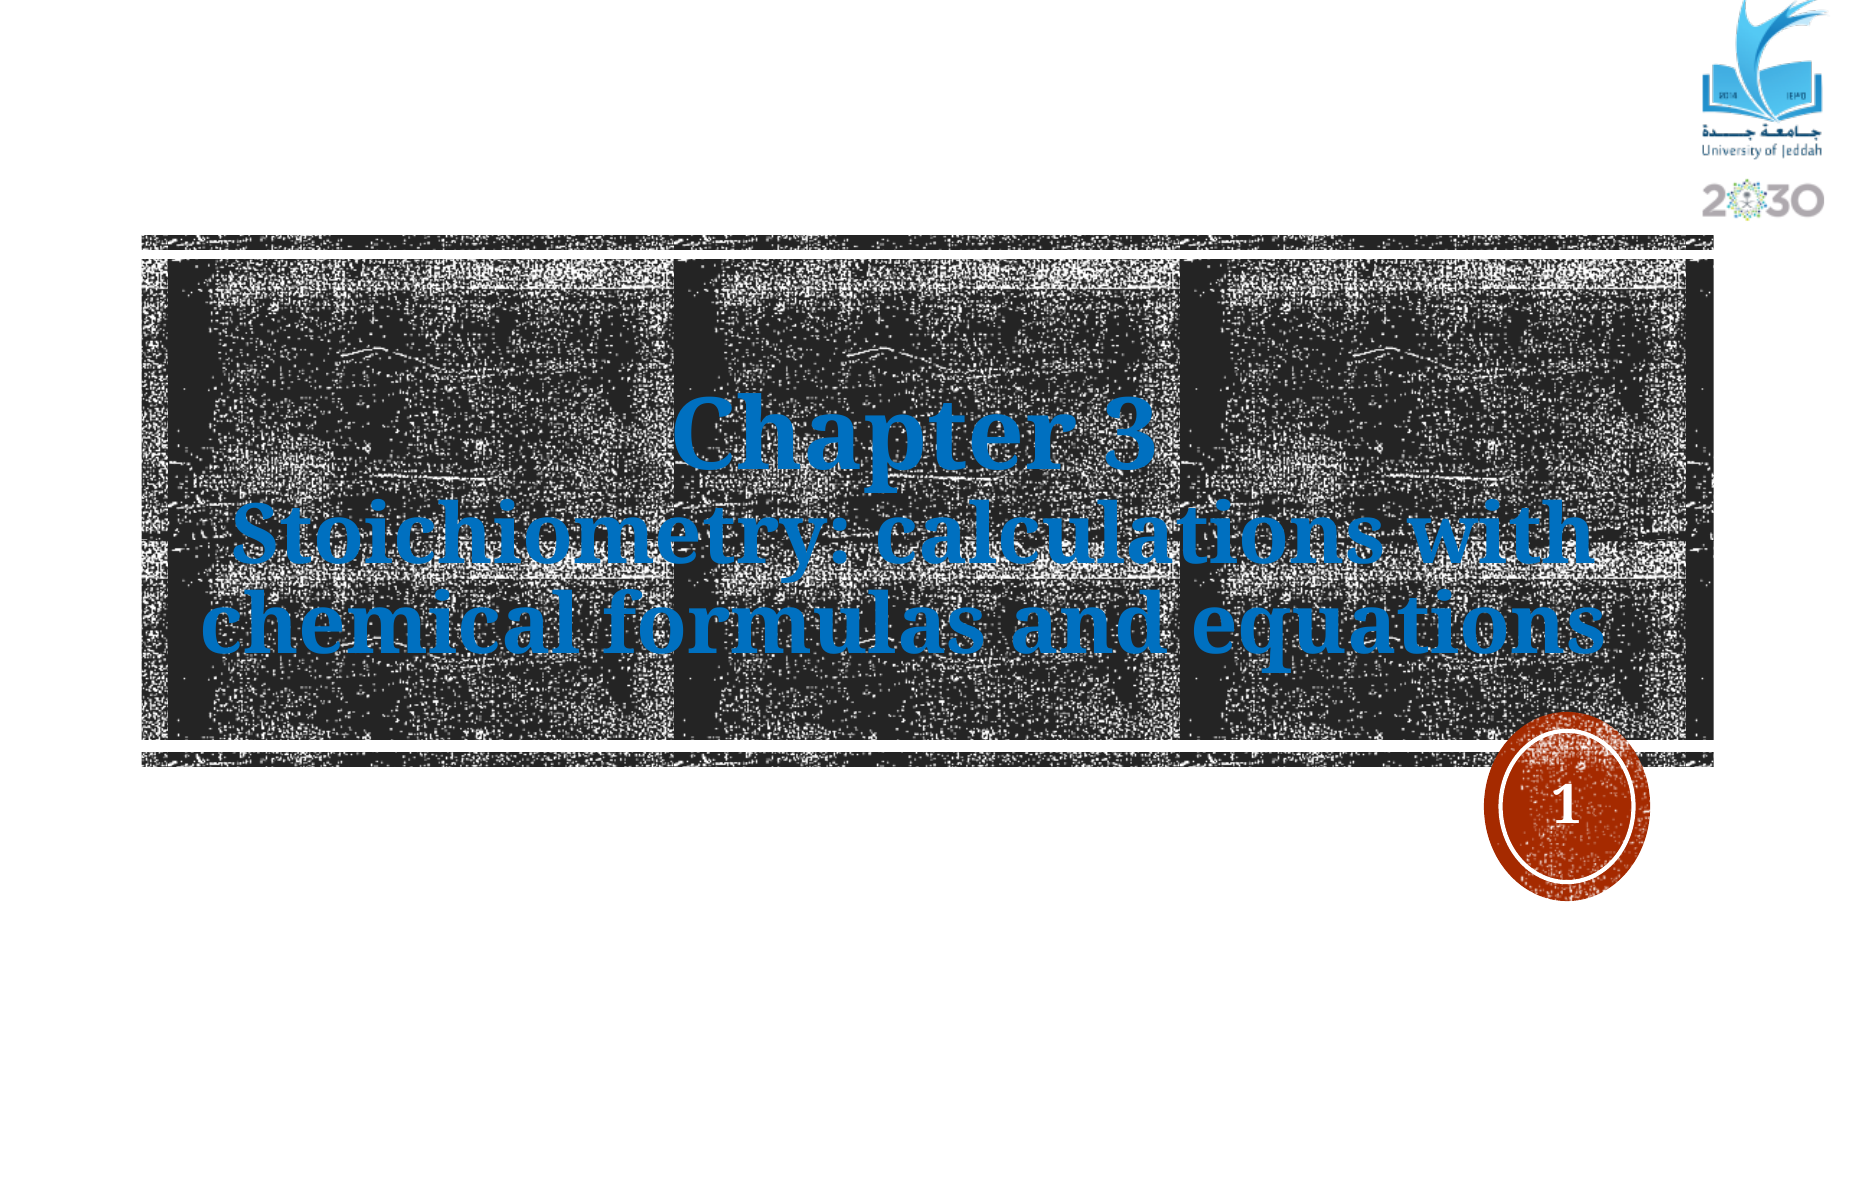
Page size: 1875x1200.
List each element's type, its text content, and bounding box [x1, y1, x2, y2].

picture [1681, 0, 1846, 227]
text_box Chapter 3 Stoichiometry: calculations with chemical formulas and equations [141, 375, 1688, 679]
slide_number 1 [1475, 750, 1659, 863]
